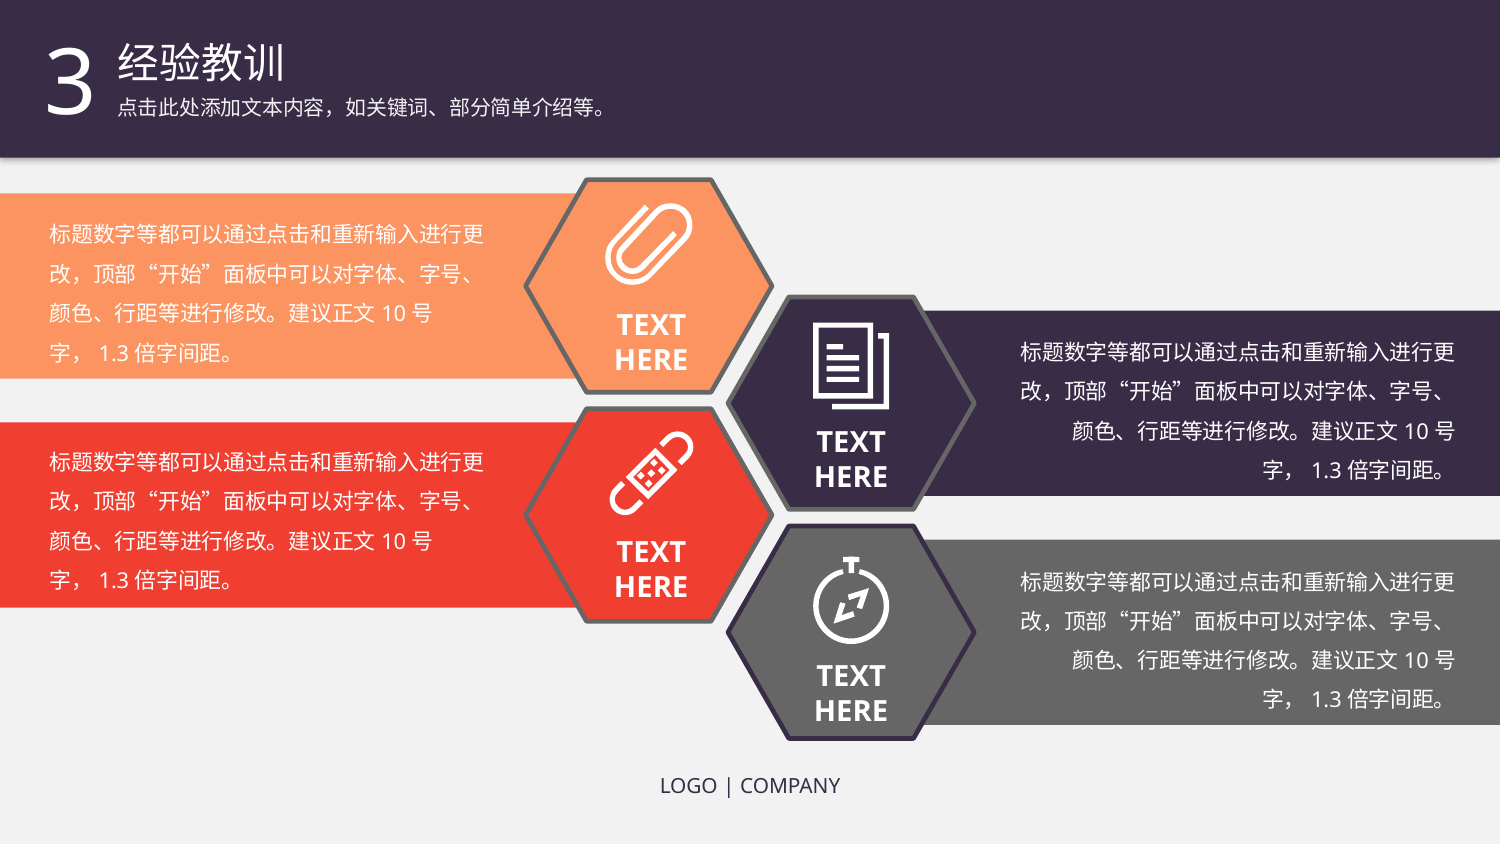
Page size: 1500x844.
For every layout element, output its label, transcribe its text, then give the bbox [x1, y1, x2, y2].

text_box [812, 556, 890, 645]
text_box [781, 501, 921, 512]
text_box [0, 191, 577, 381]
text_box 标题数字等都可以通过点击和重新输入进行更改，顶部“开始”面板中可以对字体、字号、颜色、行距等进行修改。建议正文10号字，1.3倍字间距。 [991, 547, 1471, 720]
text_box [923, 308, 1500, 498]
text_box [608, 431, 694, 516]
text_box 标题数字等都可以通过点击和重新输入进行更改，顶部“开始”面板中可以对字体、字号、颜色、行距等进行修改。建议正文10号字，1.3倍字间距。 [35, 428, 514, 601]
text_box LOGO | COMPANY [644, 765, 856, 806]
text_box [726, 523, 977, 728]
text_box TEXT HERE [780, 416, 923, 501]
text_box [923, 537, 1500, 727]
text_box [29, 15, 648, 143]
text_box [523, 177, 774, 395]
text_box [605, 203, 693, 285]
text_box [784, 735, 918, 741]
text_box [812, 322, 890, 410]
text_box [0, 420, 577, 610]
text_box TEXT HERE [780, 650, 923, 735]
text_box TEXT HERE [580, 298, 723, 384]
text_box [523, 406, 774, 624]
text_box 标题数字等都可以通过点击和重新输入进行更改，顶部“开始”面板中可以对字体、字号、颜色、行距等进行修改。建议正文10号字，1.3倍字间距。 [991, 318, 1471, 491]
text_box [726, 294, 977, 499]
text_box [0, 0, 1500, 158]
text_box TEXT HERE [580, 525, 723, 611]
text_box 标题数字等都可以通过点击和重新输入进行更改，顶部“开始”面板中可以对字体、字号、颜色、行距等进行修改。建议正文10号字，1.3倍字间距。 [35, 200, 514, 373]
